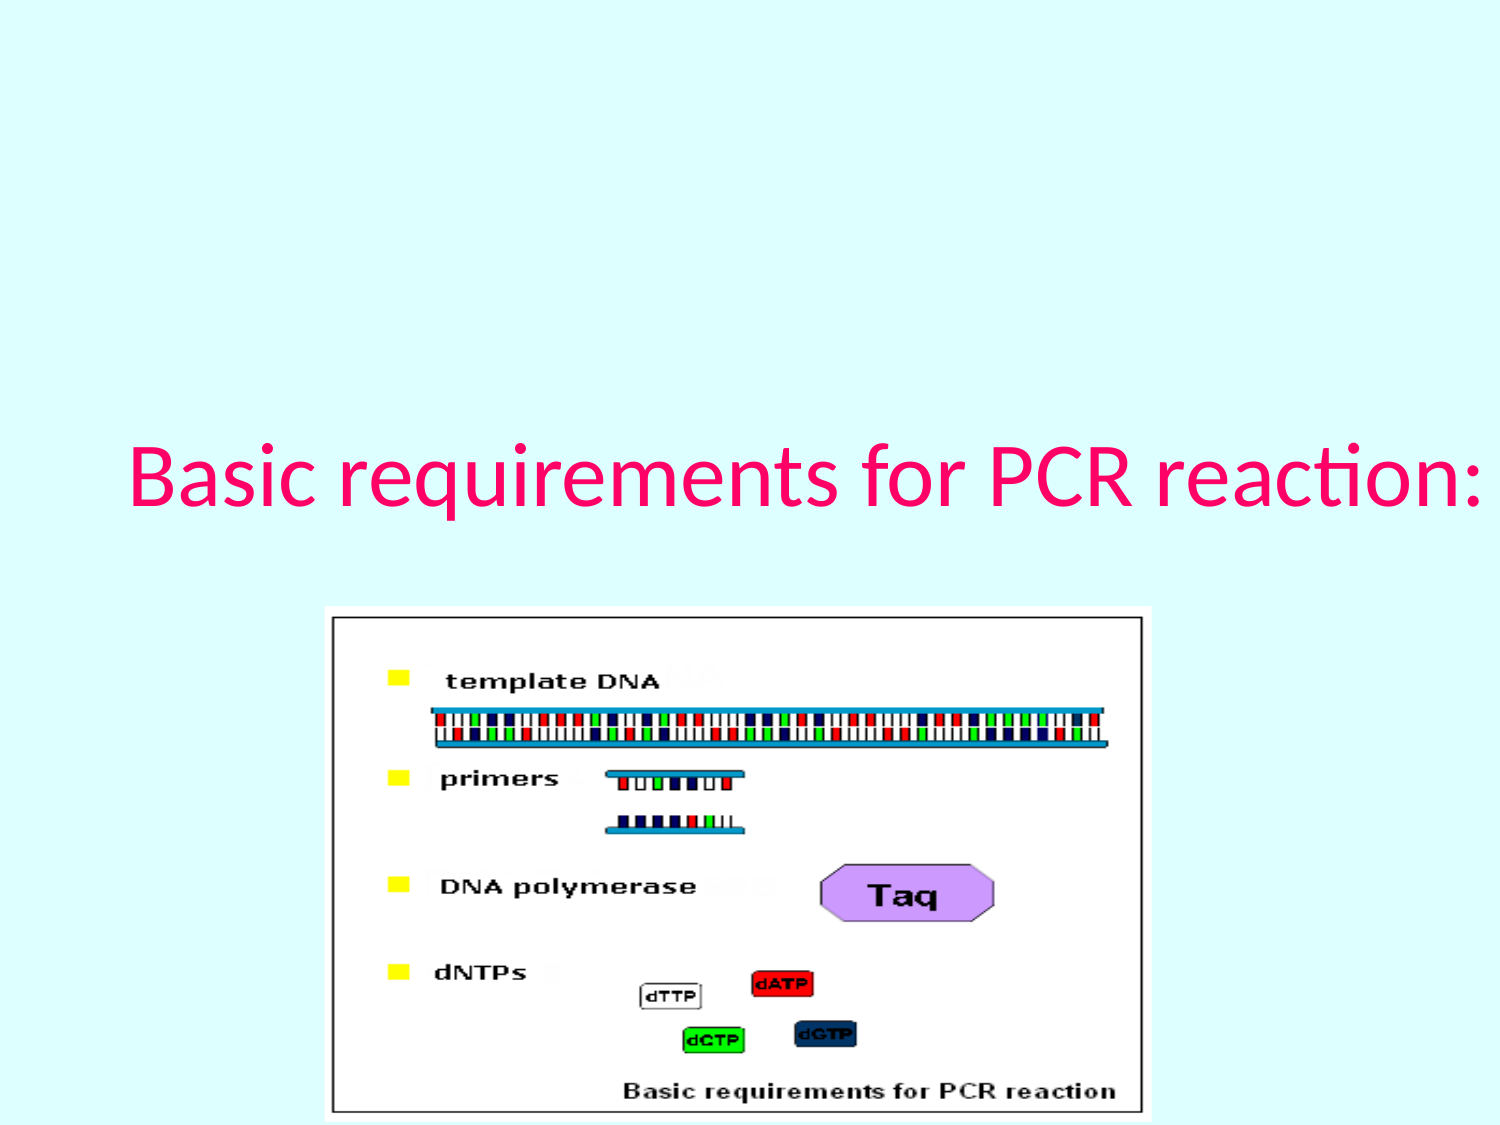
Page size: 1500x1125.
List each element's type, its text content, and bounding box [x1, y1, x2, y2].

picture [324, 605, 1152, 1123]
title Basic requirements for PCR reaction: [112, 349, 1500, 591]
